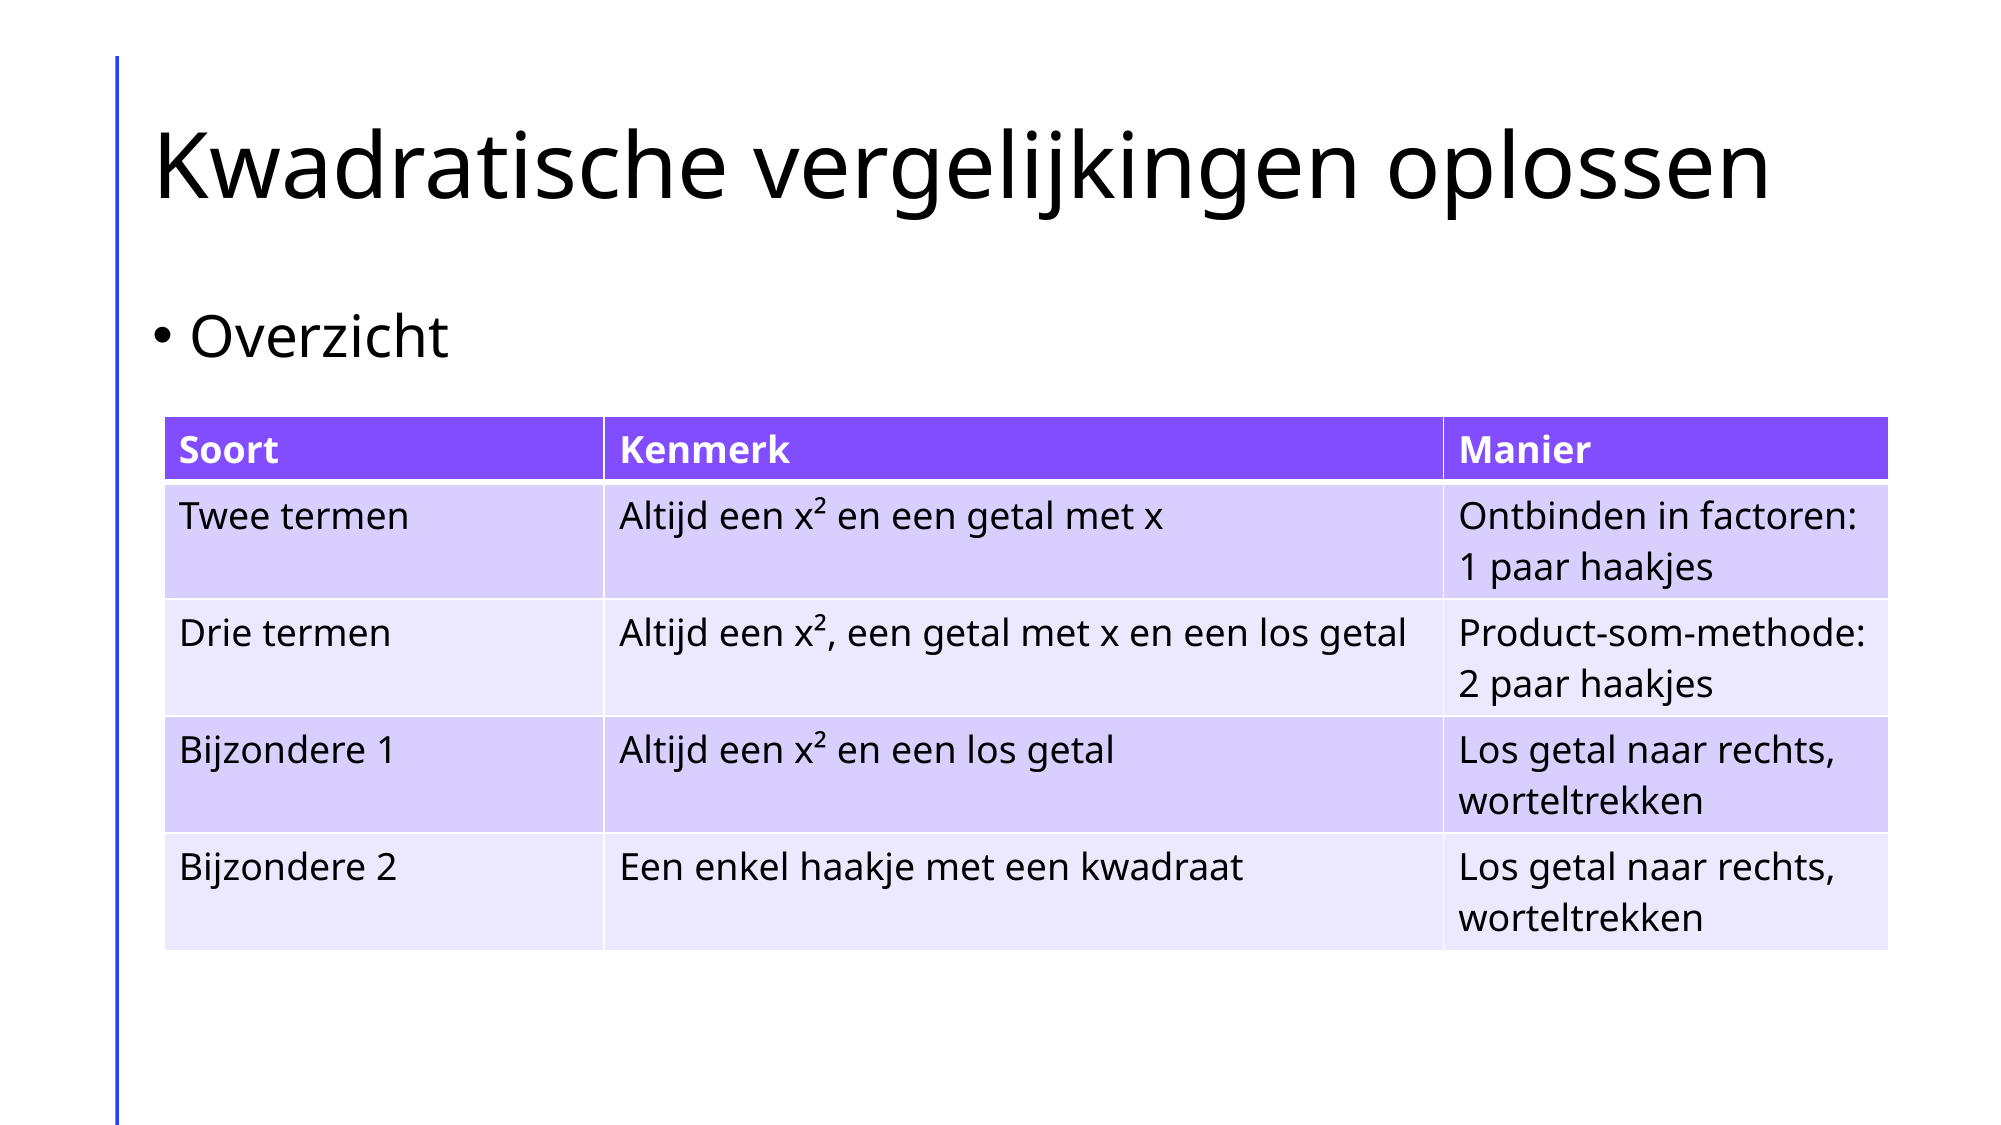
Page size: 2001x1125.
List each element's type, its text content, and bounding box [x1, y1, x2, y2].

table_cell Altijd een x² en een getal met x [605, 485, 1443, 598]
table_cell Product-som-methode: 2 paar haakjes [1444, 600, 1888, 715]
table_header Kenmerk [605, 417, 1443, 479]
title Kwadratische vergelijkingen oplossen [137, 59, 1863, 278]
table_cell Bijzondere 1 [165, 717, 603, 832]
table_cell Bijzondere 2 [165, 834, 603, 950]
table_cell Altijd een x² en een los getal [605, 717, 1443, 832]
table_cell Een enkel haakje met een kwadraat [605, 834, 1443, 950]
table_cell Altijd een x², een getal met x en een los getal [605, 600, 1443, 715]
table_cell Twee termen [165, 485, 603, 598]
table_cell Drie termen [165, 600, 603, 715]
table_header Soort [165, 417, 603, 479]
table_cell Los getal naar rechts, worteltrekken [1444, 834, 1888, 950]
table_cell Los getal naar rechts, worteltrekken [1444, 717, 1888, 832]
table_cell Ontbinden in factoren: 1 paar haakjes [1444, 485, 1888, 598]
list Overzicht [137, 299, 1863, 1014]
table_header Manier [1444, 417, 1888, 479]
